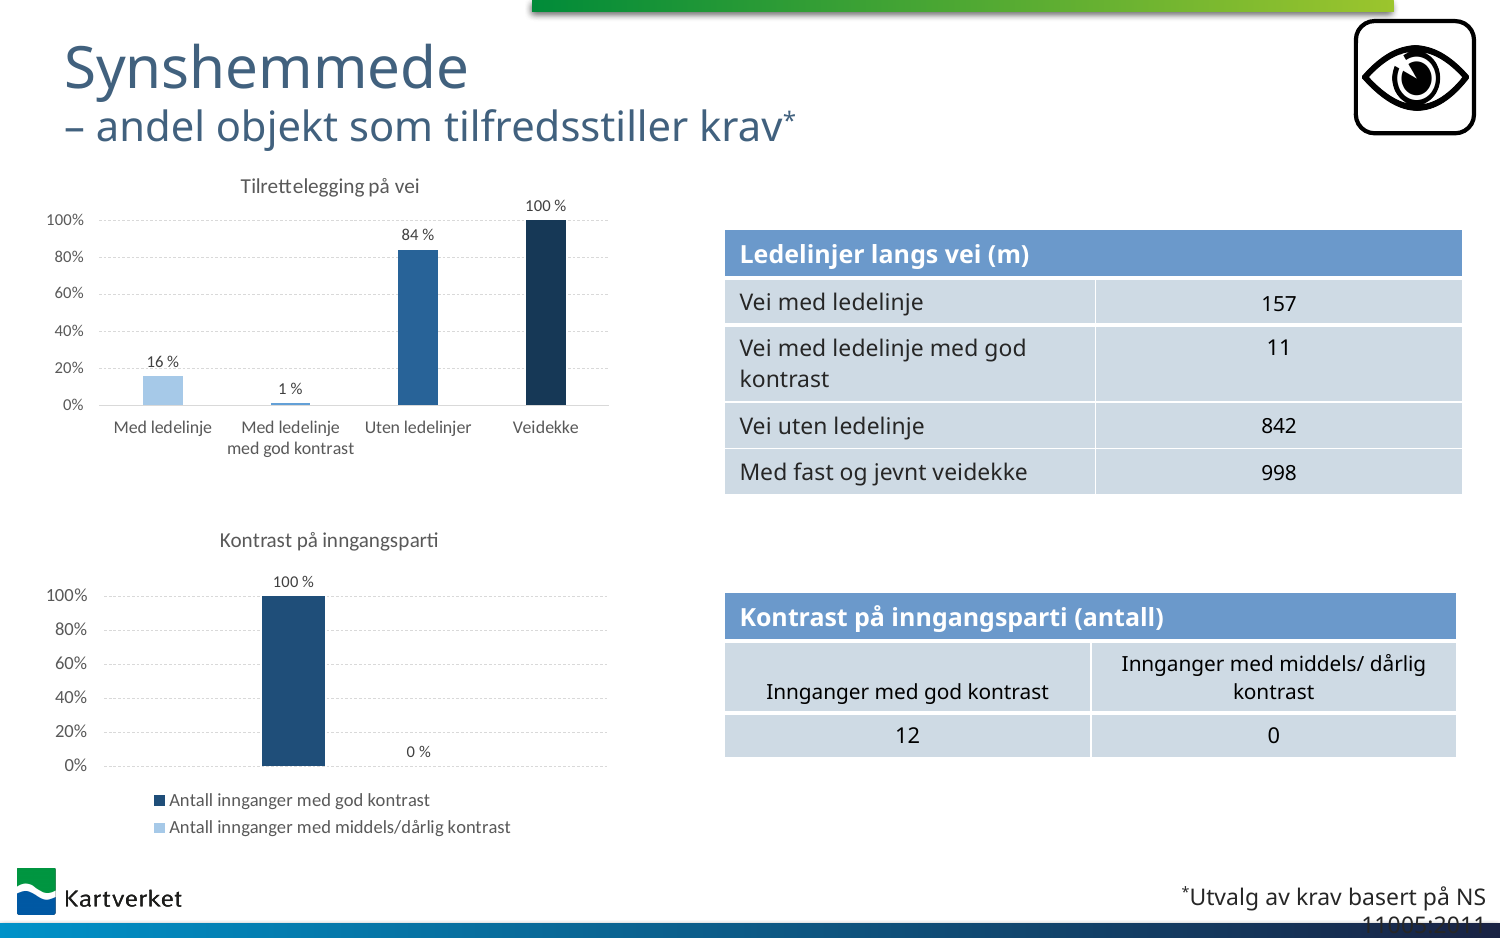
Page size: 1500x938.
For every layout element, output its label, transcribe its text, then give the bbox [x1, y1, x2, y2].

table_cell Innganger med middels/ dårlig kontrast [1092, 643, 1456, 711]
table_cell 998 [1096, 449, 1462, 494]
table_cell Med fast og jevnt veidekke [725, 449, 1095, 494]
table_cell 11 [1096, 327, 1462, 401]
table_header Kontrast på inngangsparti (antall) [725, 593, 1456, 639]
table_cell 12 [725, 715, 1090, 757]
table_cell 0 [1092, 715, 1456, 757]
table_cell Innganger med god kontrast [725, 643, 1090, 711]
text_box *Utvalg av krav basert på NS 11005:2011 [1068, 873, 1500, 938]
text_box Synshemmede – andel objekt som tilfredsstiller krav* [49, 24, 1431, 158]
table_cell Vei med ledelinje med god kontrast [725, 327, 1095, 401]
picture [41, 520, 618, 846]
table_cell 842 [1096, 403, 1462, 448]
table_cell Vei uten ledelinje [725, 403, 1095, 448]
table_cell 157 [1096, 280, 1462, 323]
table_cell Vei med ledelinje [725, 280, 1095, 323]
picture [41, 166, 619, 492]
table_header Ledelinjer langs vei (m) [725, 230, 1462, 276]
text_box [1355, 20, 1475, 134]
